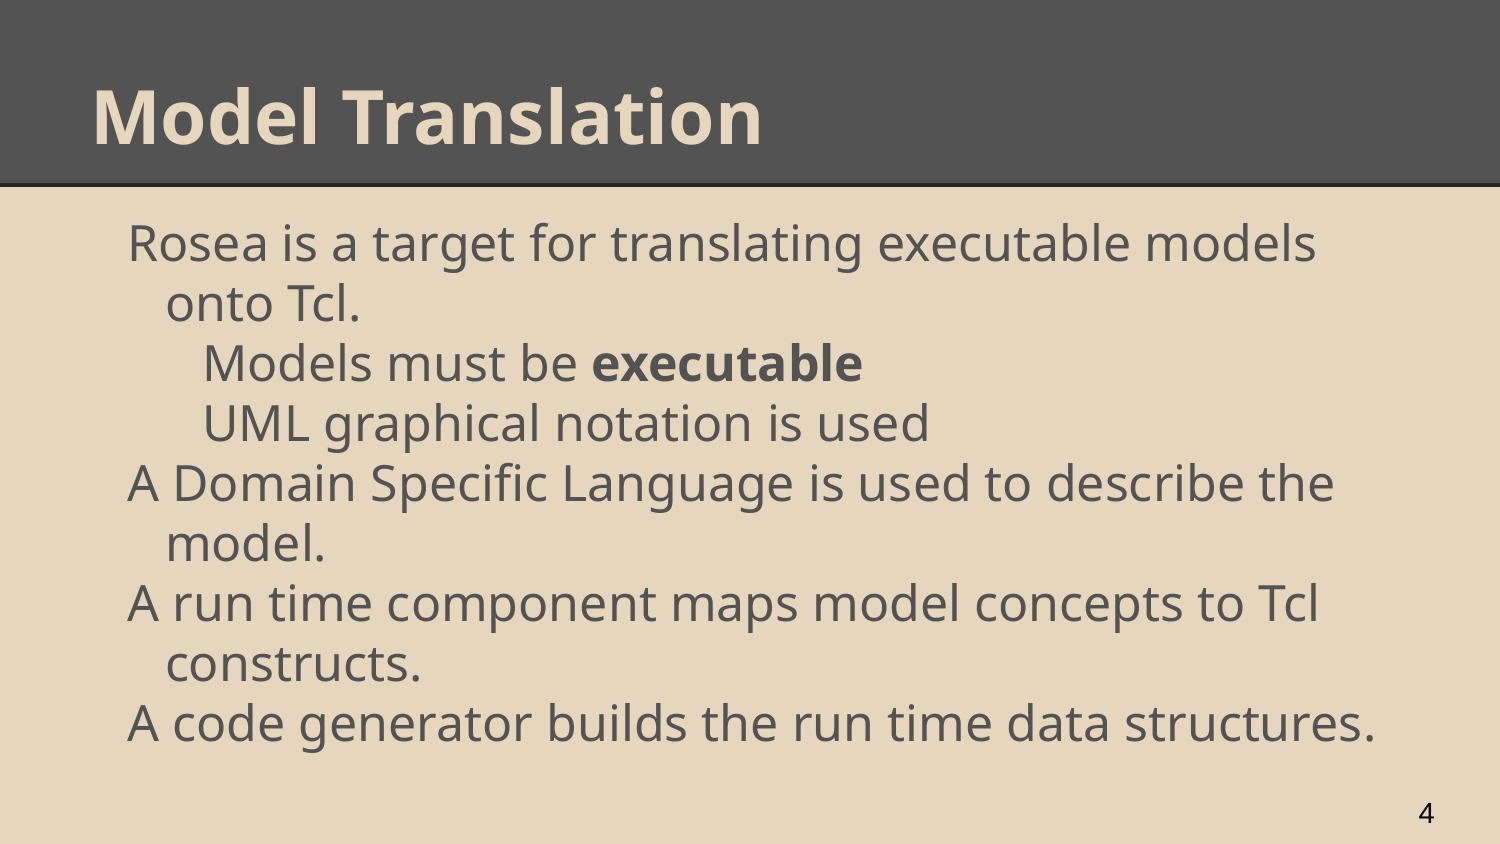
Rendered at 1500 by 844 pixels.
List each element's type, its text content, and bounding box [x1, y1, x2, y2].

slide_number ‹#› [1403, 779, 1494, 844]
title Model Translation [75, 33, 1425, 175]
list Rosea is a target for translating executable models onto Tcl. Models must be executable UML graphical notation is used A Domain Specific Language is used to describe the model. A run time component maps model concepts to Tcl constructs. A code generator builds the run time data structures. [75, 196, 1425, 808]
